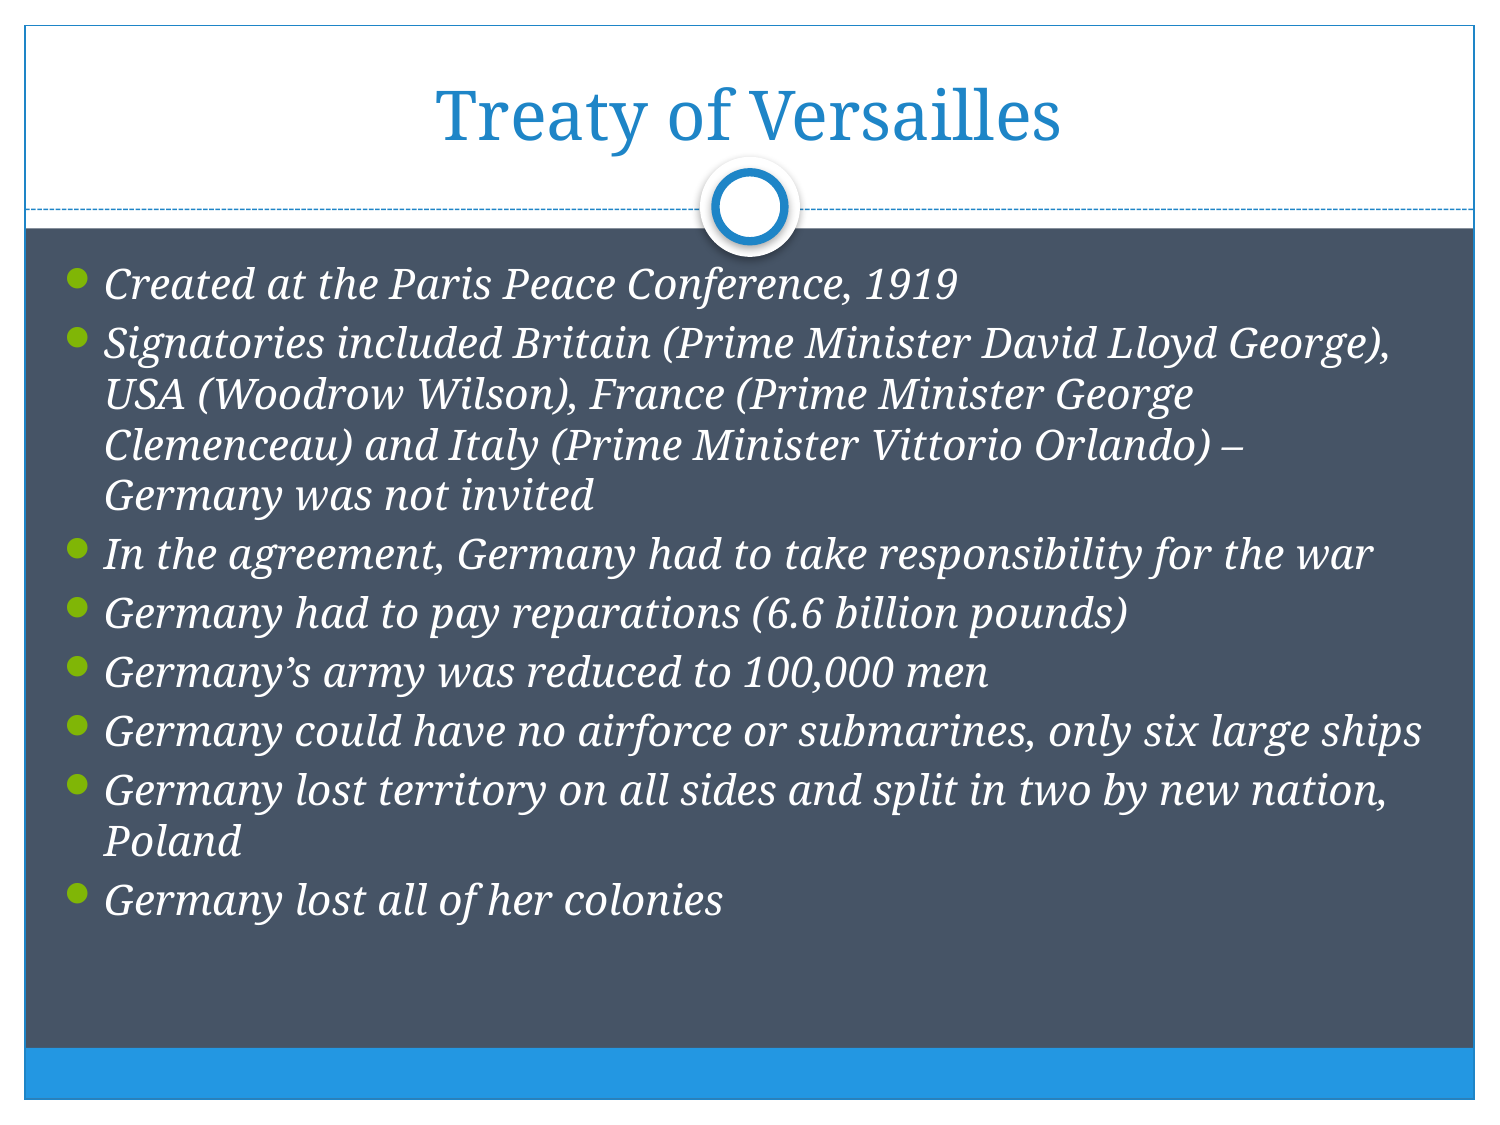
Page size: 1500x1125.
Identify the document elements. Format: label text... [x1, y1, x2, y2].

list Created at the Paris Peace Conference, 1919 Signatories included Britain (Prime Minister David Lloyd George), USA (Woodrow Wilson), France (Prime Minister George Clemenceau) and Italy (Prime Minister Vittorio Orlando) – Germany was not invited In the agreement, Germany had to take responsibility for the war Germany had to pay reparations (6.6 billion pounds) Germany’s army was reduced to 100,000 men Germany could have no airforce or submarines, only six large ships Germany lost territory on all sides and split in two by new nation, Poland Germany lost all of her colonies [49, 250, 1445, 1001]
title Treaty of Versailles [49, 37, 1450, 162]
